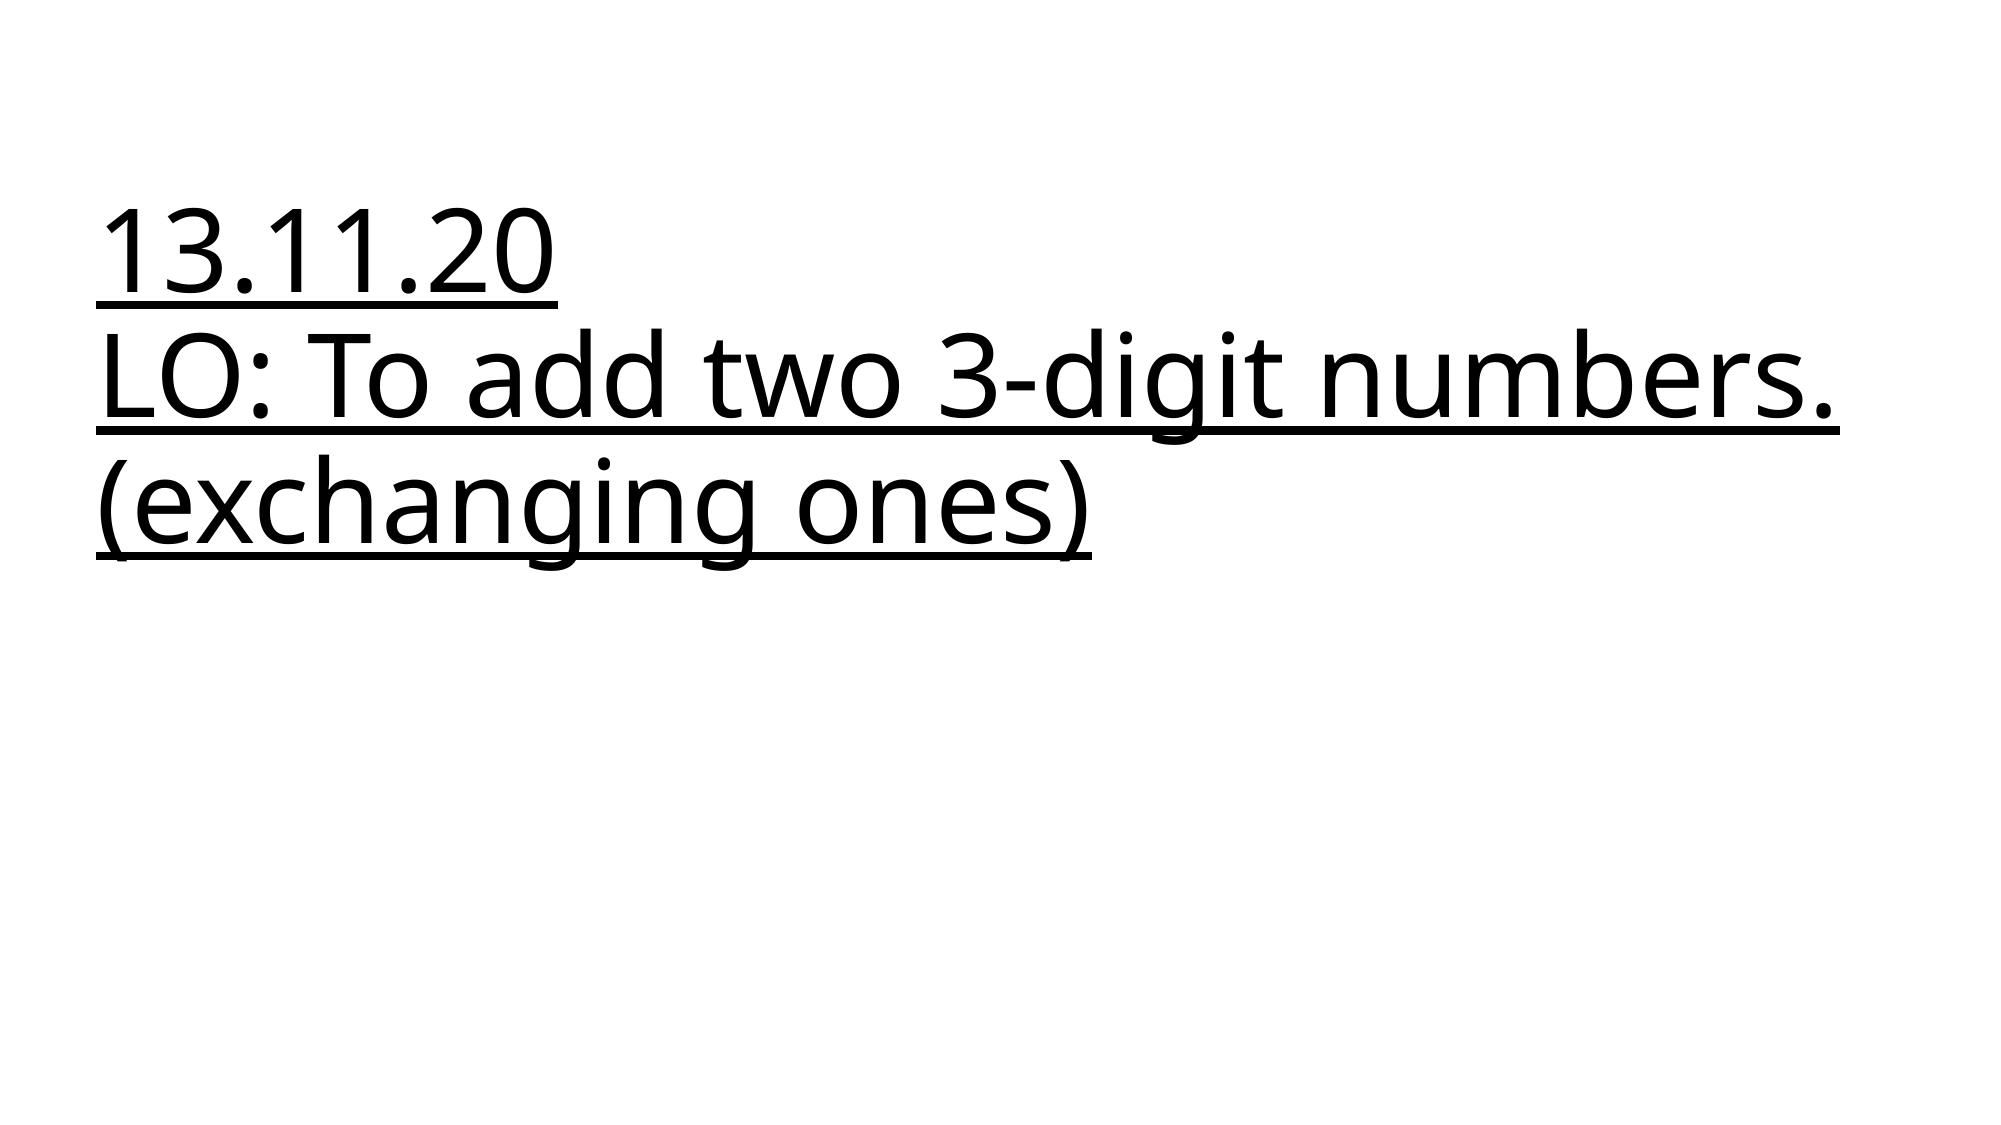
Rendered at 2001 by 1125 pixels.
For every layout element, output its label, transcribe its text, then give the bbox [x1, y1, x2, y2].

title 13.11.20 LO: To add two 3-digit numbers. (exchanging ones) [81, 184, 2000, 576]
